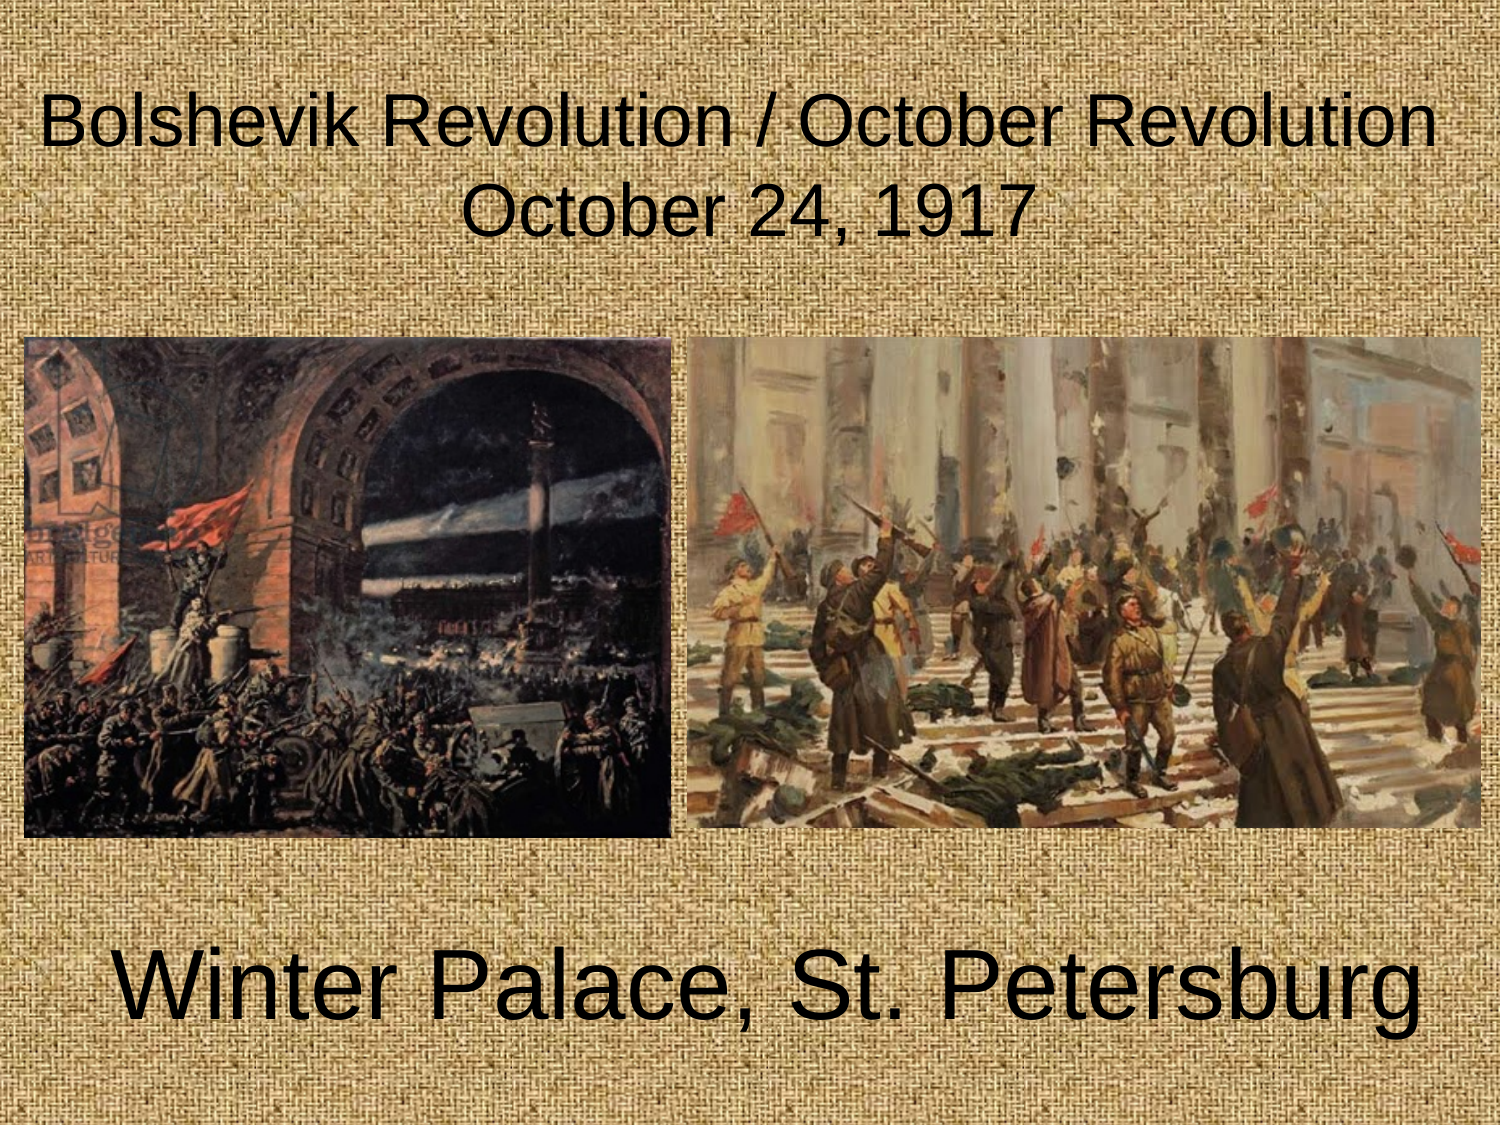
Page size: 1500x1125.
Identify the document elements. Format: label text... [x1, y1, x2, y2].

text_box Winter Palace, St. Petersburg [95, 912, 1442, 1048]
picture [0, 301, 1500, 1125]
title Bolshevik Revolution / October Revolution October 24, 1917 [0, 112, 1500, 301]
picture [0, 0, 1500, 112]
